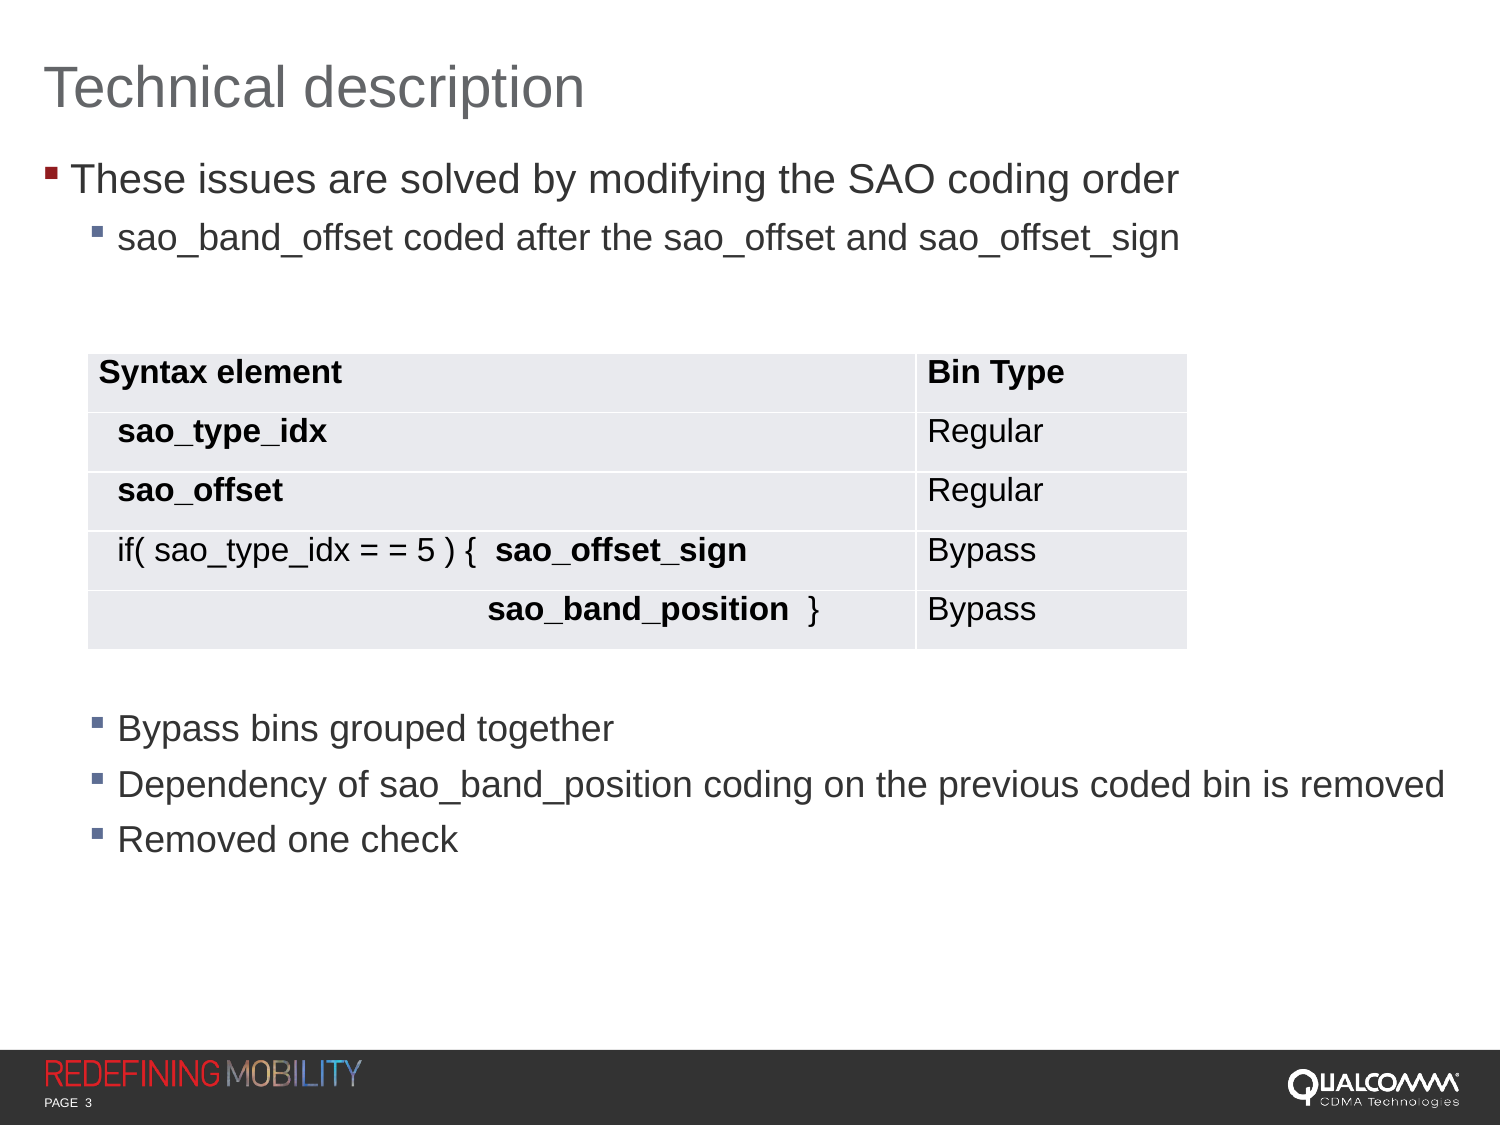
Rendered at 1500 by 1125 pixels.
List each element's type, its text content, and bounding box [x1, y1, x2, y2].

table_header Bin Type [917, 354, 1187, 412]
table_cell Regular [917, 413, 1187, 471]
title Technical description [28, 44, 1462, 138]
table_cell Bypass [917, 591, 1187, 649]
table_cell if( sao_type_idx = = 5 ) { sao_offset_sign [88, 532, 915, 590]
list These issues are solved by modifying the SAO coding order sao_band_offset coded after the sao_offset and sao_offset_sign Bypass bins grouped together Dependency of sao_band_position coding on the previous coded bin is removed Removed one check [26, 148, 1476, 1021]
picture [1278, 1058, 1478, 1114]
table_cell sao_band_position } [88, 591, 915, 649]
table_header Syntax element [88, 354, 915, 412]
table_cell Bypass [917, 532, 1187, 590]
table_cell Regular [917, 473, 1187, 530]
table_cell sao_type_idx [88, 413, 915, 471]
table_cell sao_offset [88, 473, 915, 530]
picture [30, 1048, 372, 1099]
